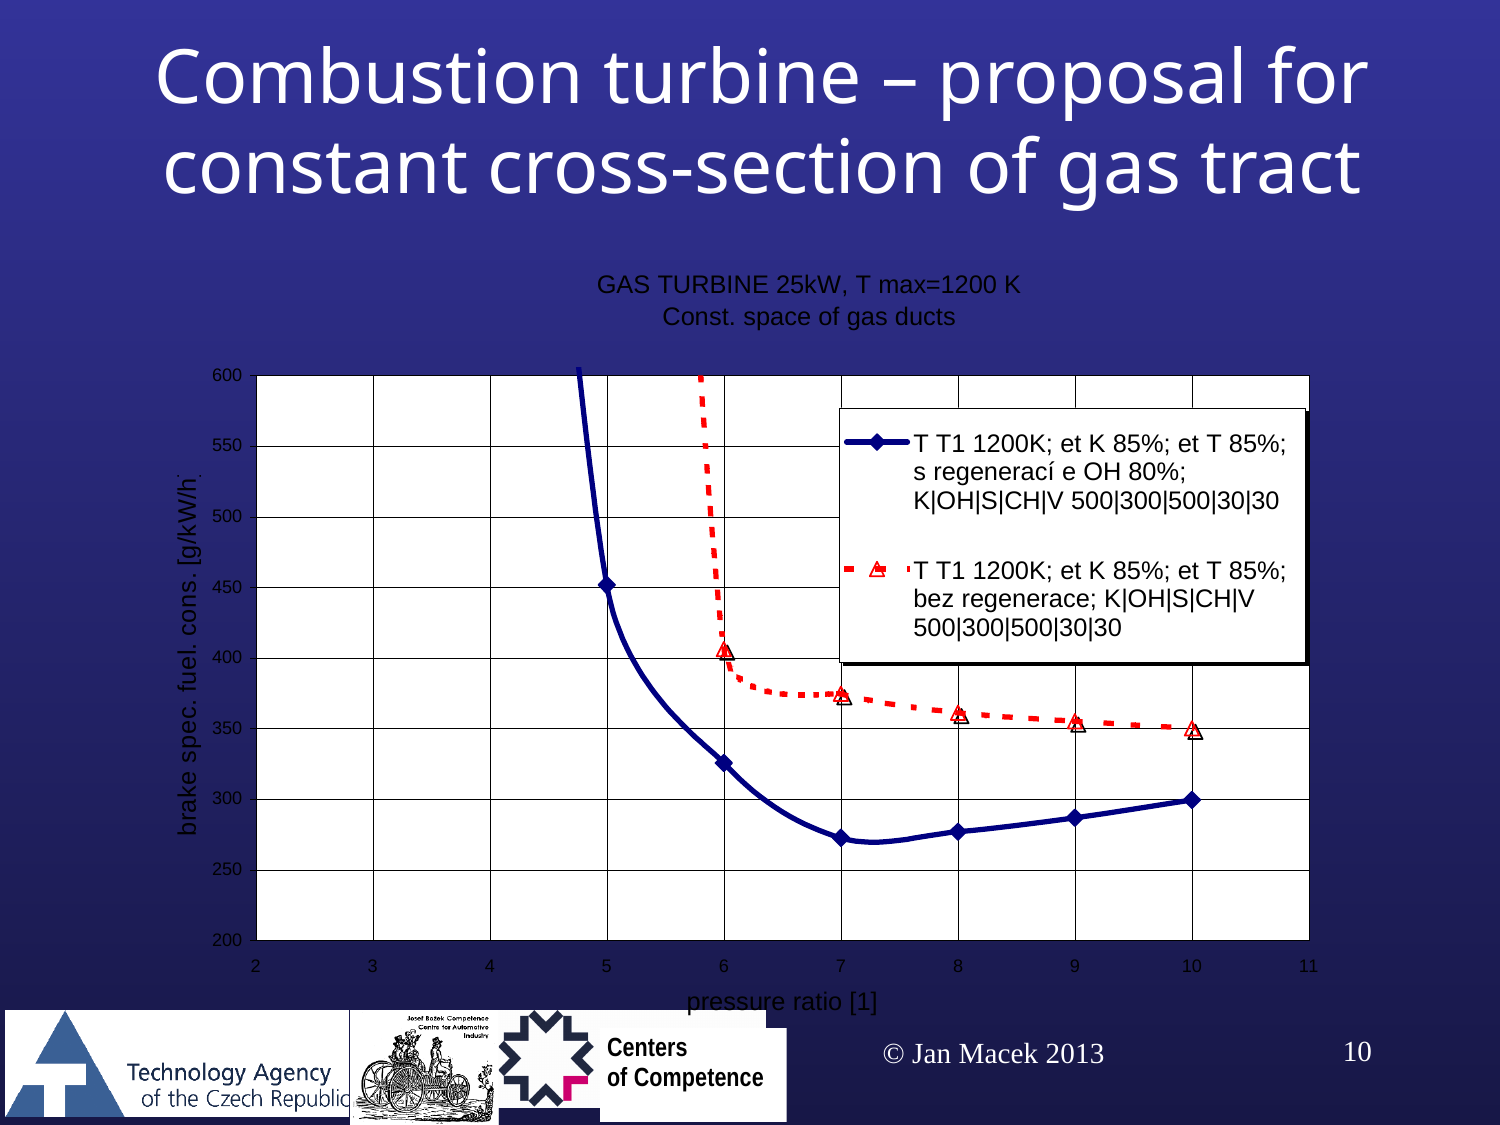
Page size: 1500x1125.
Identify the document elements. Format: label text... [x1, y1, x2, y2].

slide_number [112, 1046, 425, 1100]
slide_number 10 [1074, 1046, 1388, 1100]
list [74, 233, 1463, 1038]
title Combustion turbine – proposal for constant cross-section of gas tract [125, 24, 1400, 213]
picture [350, 1038, 499, 1125]
footer © Jan Macek 2013 [756, 1046, 1232, 1102]
picture [5, 1010, 349, 1117]
